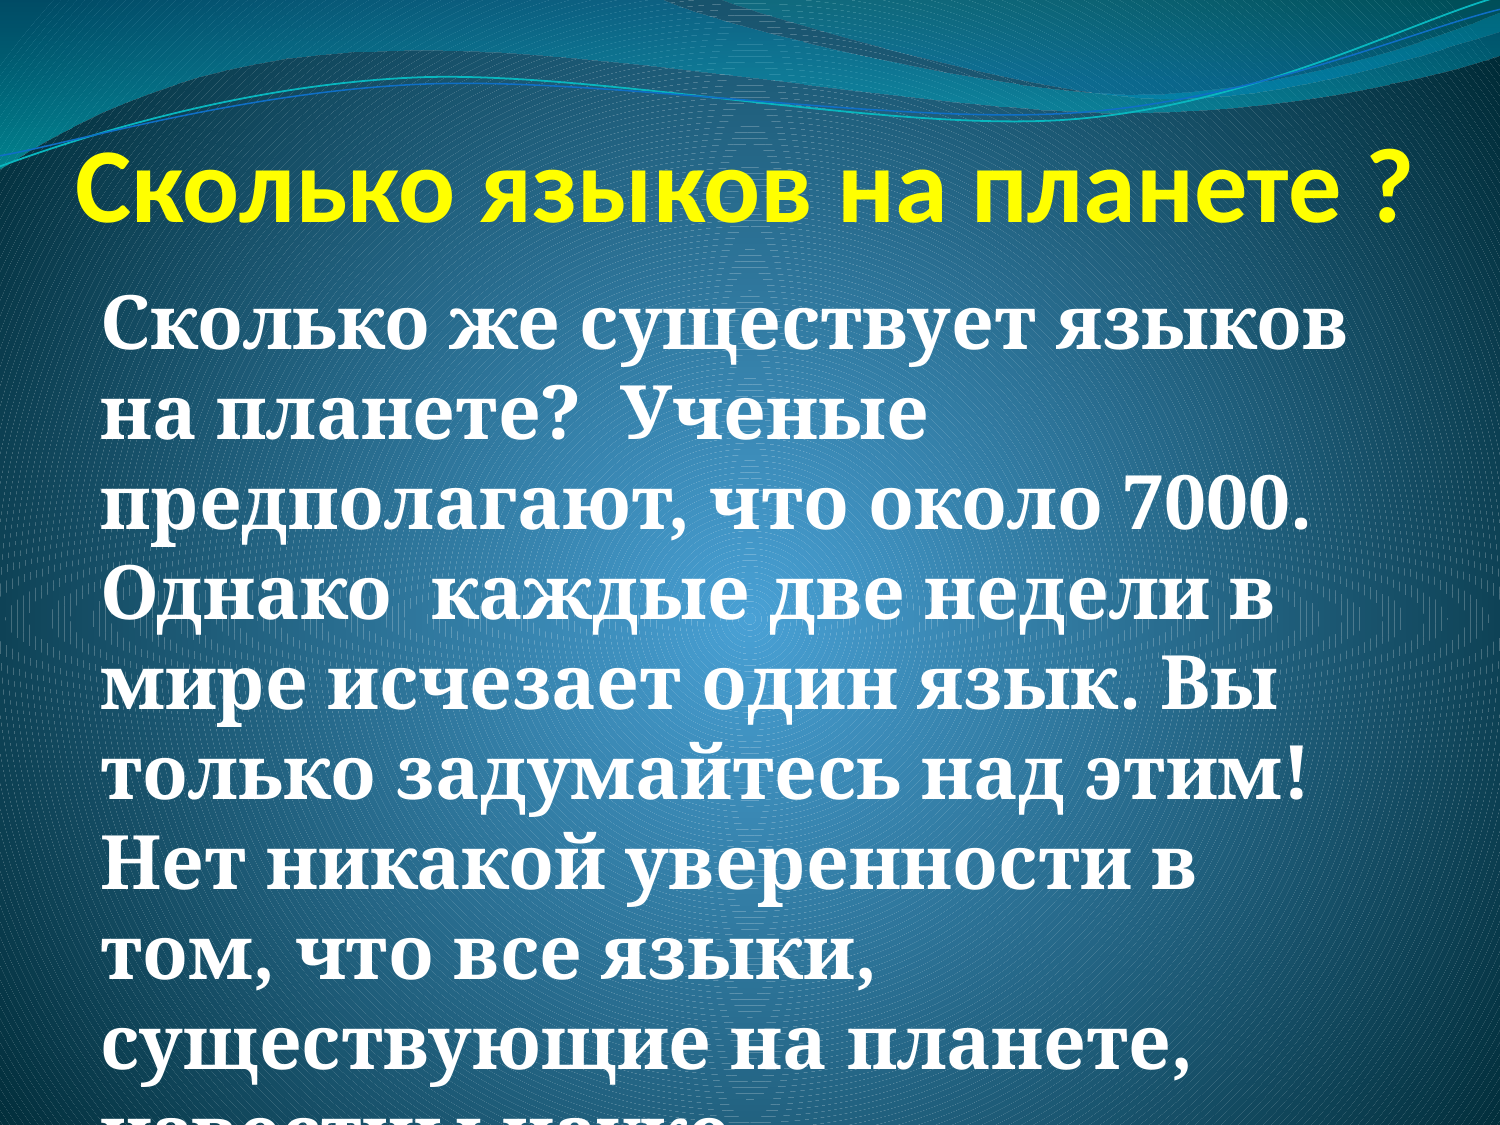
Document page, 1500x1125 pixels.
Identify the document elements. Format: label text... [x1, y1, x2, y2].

subtitle Сколько же существует языков на планете? Ученые предполагают, что около 7000. Однако каждые две недели в мире исчезает один язык. Вы только задумайтесь над этим! Нет никакой уверенности в том, что все языки, существующие на планете, известны науке. [100, 267, 1400, 988]
title Сколько языков на планете ? [69, 101, 1420, 244]
